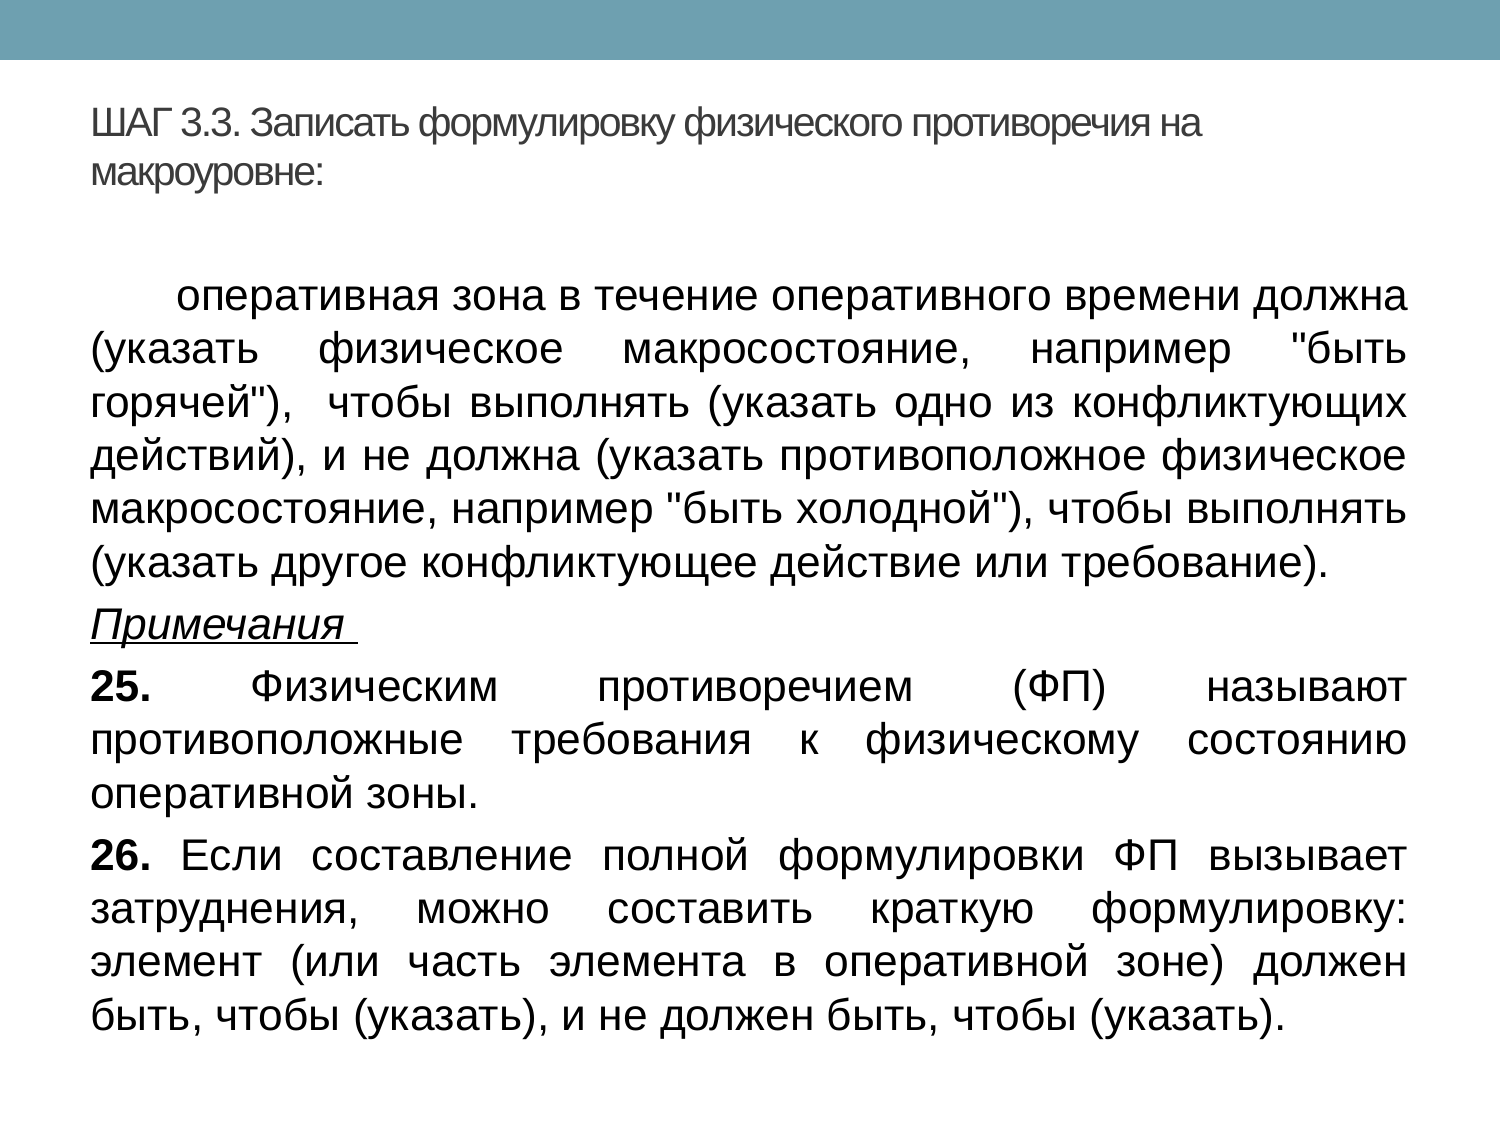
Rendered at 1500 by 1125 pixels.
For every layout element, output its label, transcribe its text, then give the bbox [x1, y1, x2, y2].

list оперативная зона в течение оперативного времени должна (указать физическое макросостояние, например "быть горячей"), чтобы выполнять (указать одно из конфликтующих действий), и не должна (указать противоположное физическое макросостояние, например "быть холодной"), чтобы выполнять (указать другое конфликтующее действие или требование). Примечания 25. Физическим противоречием (ФП) называют противоположные требования к физическому состоянию оперативной зоны. 26. Если составление полной формулировки ФП вызывает затруднения, можно составить краткую формулировку: элемент (или часть элемента в оперативной зоне) должен быть, чтобы (указать), и не должен быть, чтобы (указать). [75, 196, 1425, 1063]
title ШАГ 3.3. Записать формулировку физического противоречия на макроуровне: [75, 87, 1425, 196]
